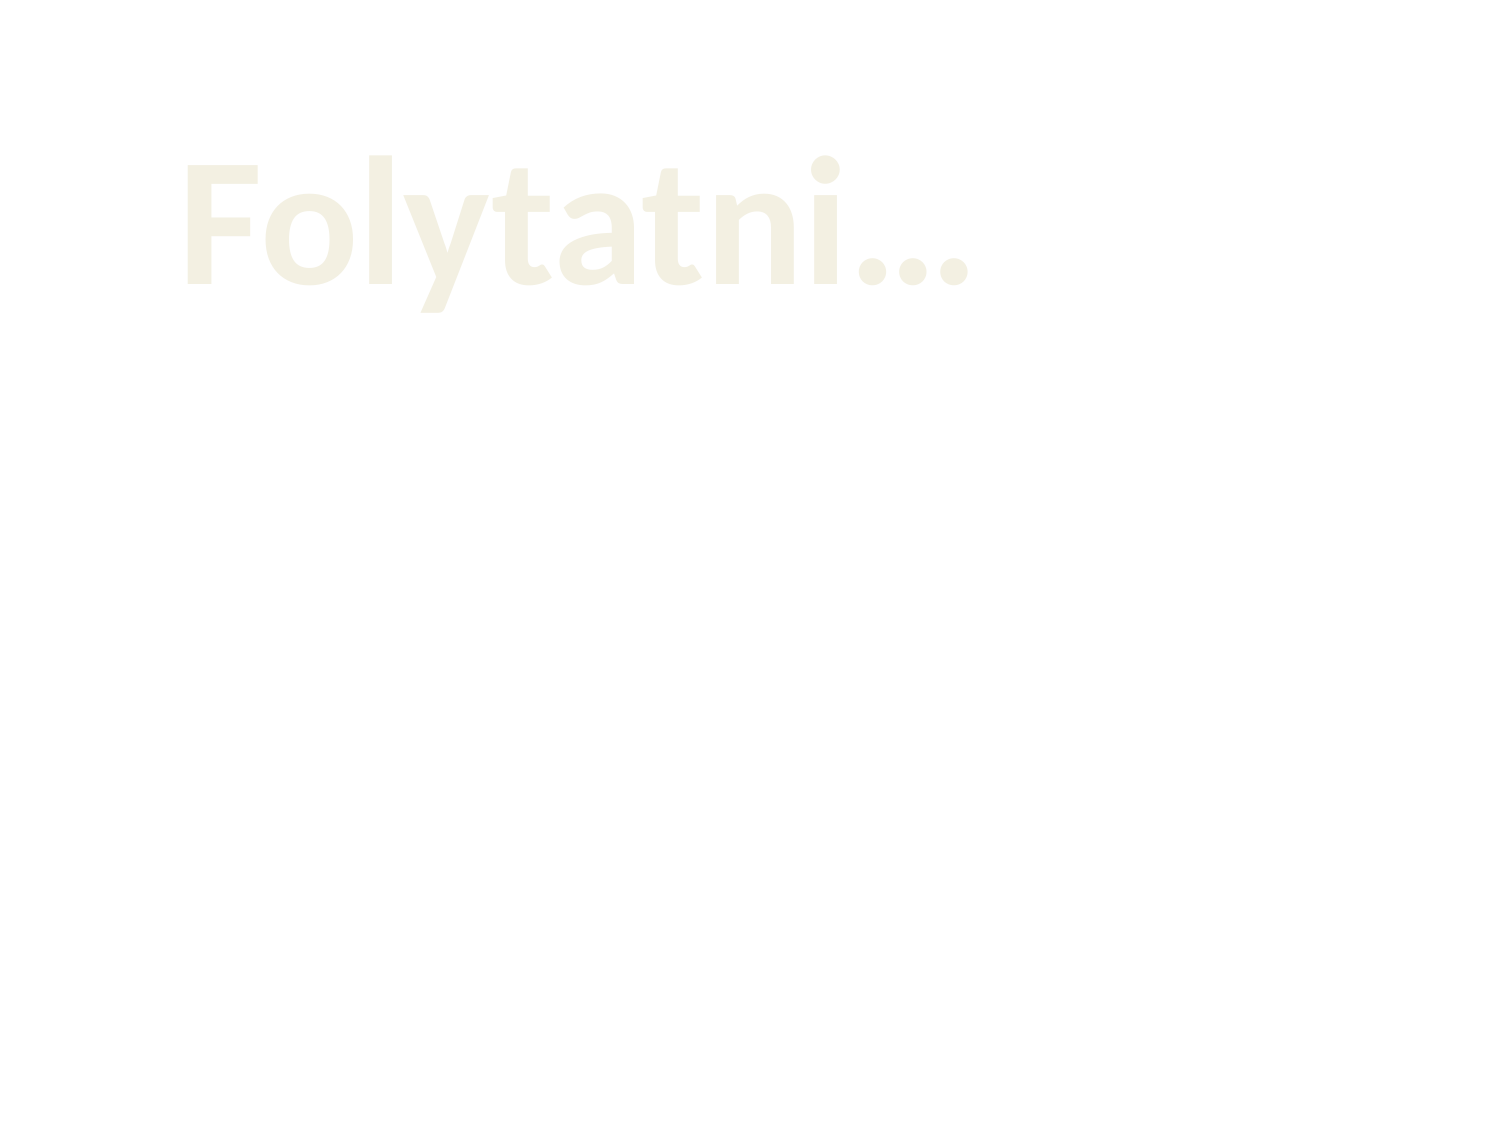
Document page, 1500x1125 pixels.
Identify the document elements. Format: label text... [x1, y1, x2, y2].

text_box Folytatni… [163, 93, 1278, 329]
